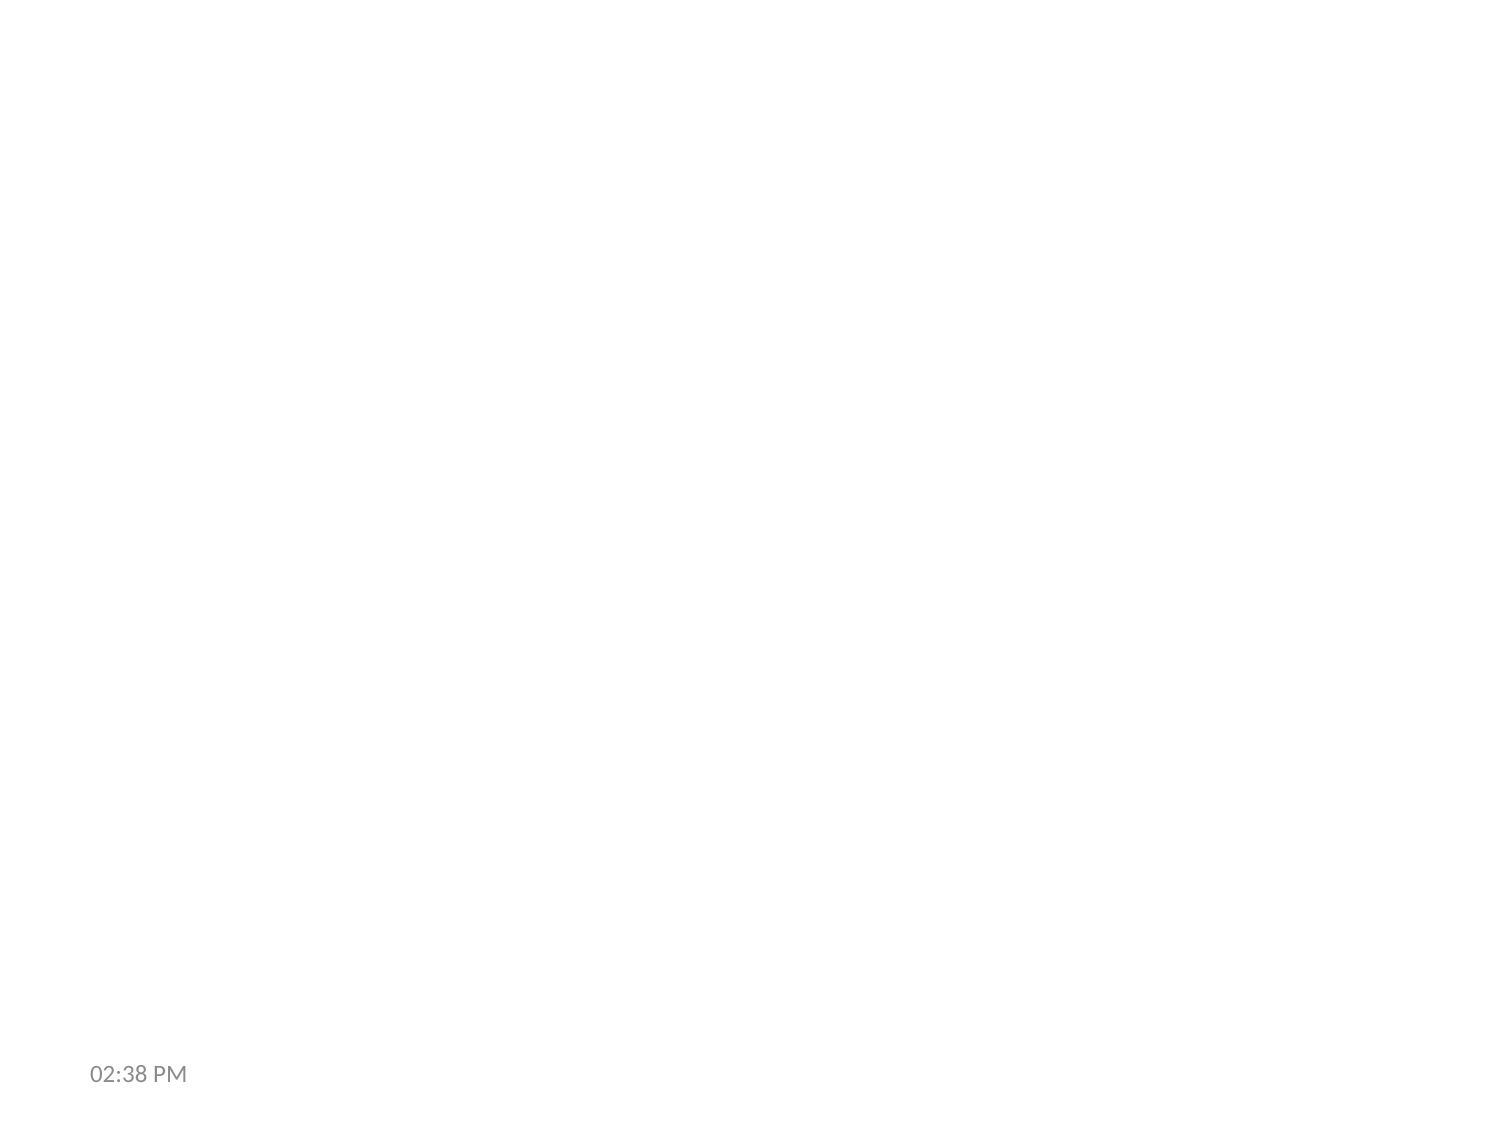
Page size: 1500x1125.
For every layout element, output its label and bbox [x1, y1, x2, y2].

slide_number [75, 1042, 425, 1103]
